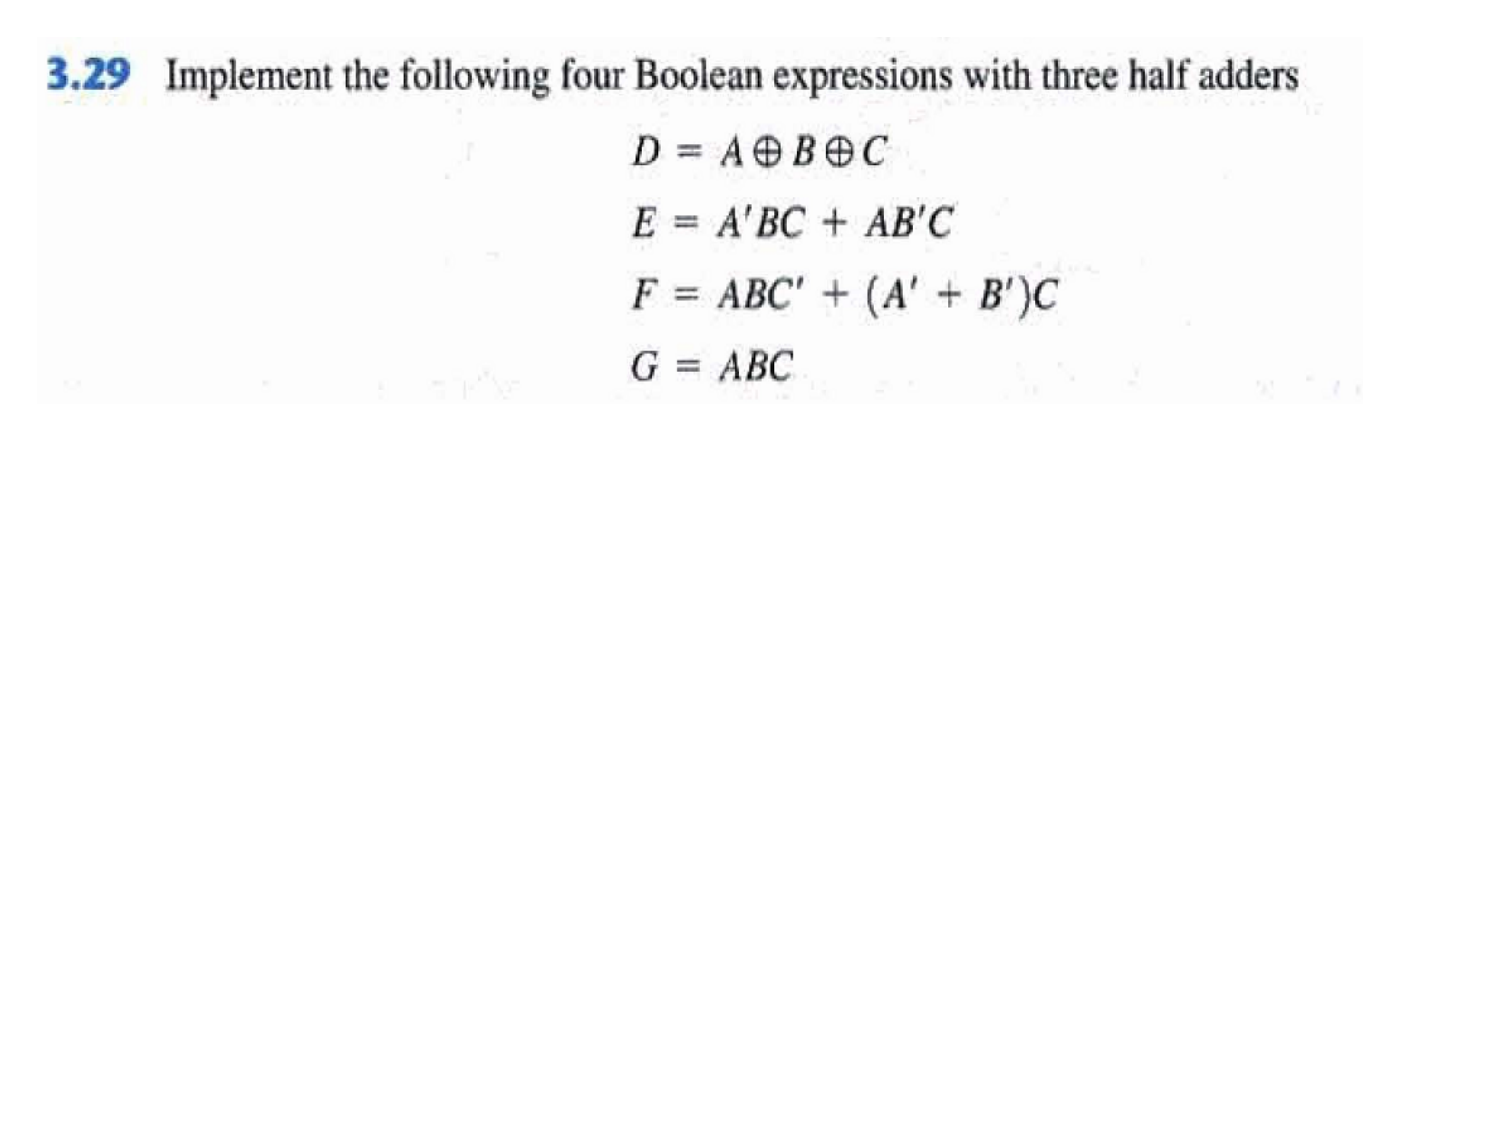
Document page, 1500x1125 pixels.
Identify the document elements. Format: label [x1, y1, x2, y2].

picture [37, 37, 1363, 404]
